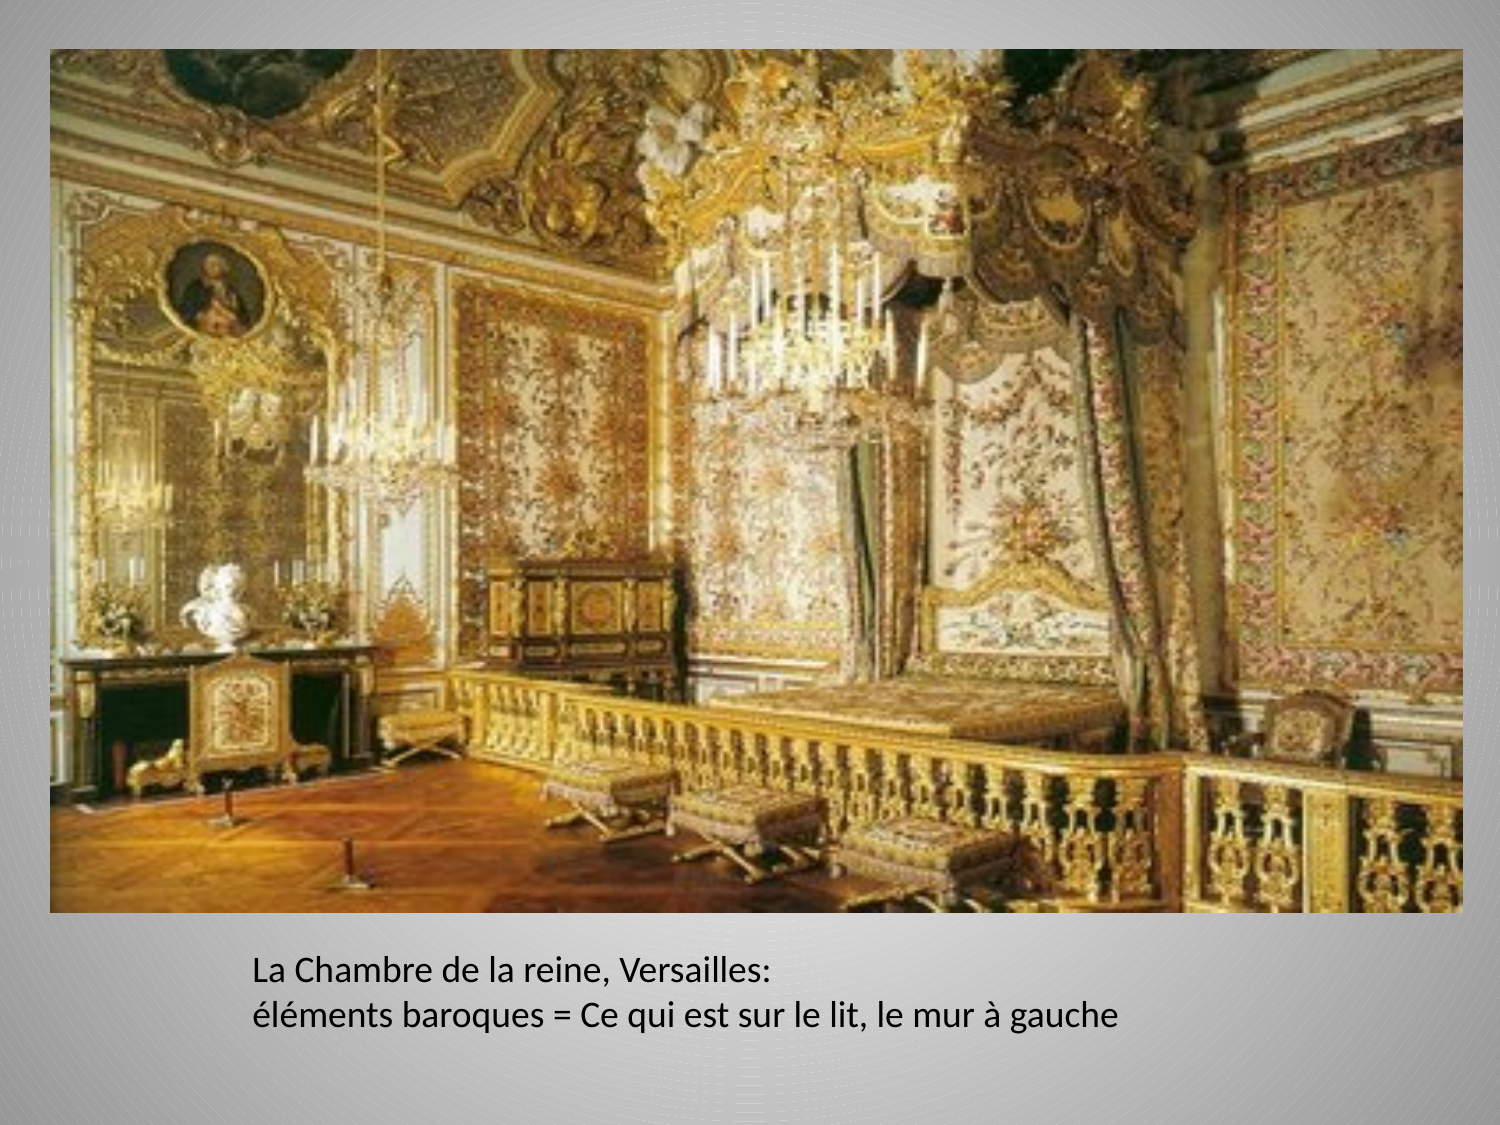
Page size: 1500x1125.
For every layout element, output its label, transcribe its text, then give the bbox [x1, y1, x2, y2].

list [49, 49, 1463, 913]
text_box La Chambre de la reine, Versailles: éléments baroques = Ce qui est sur le lit, le mur à gauche [237, 937, 1439, 1043]
